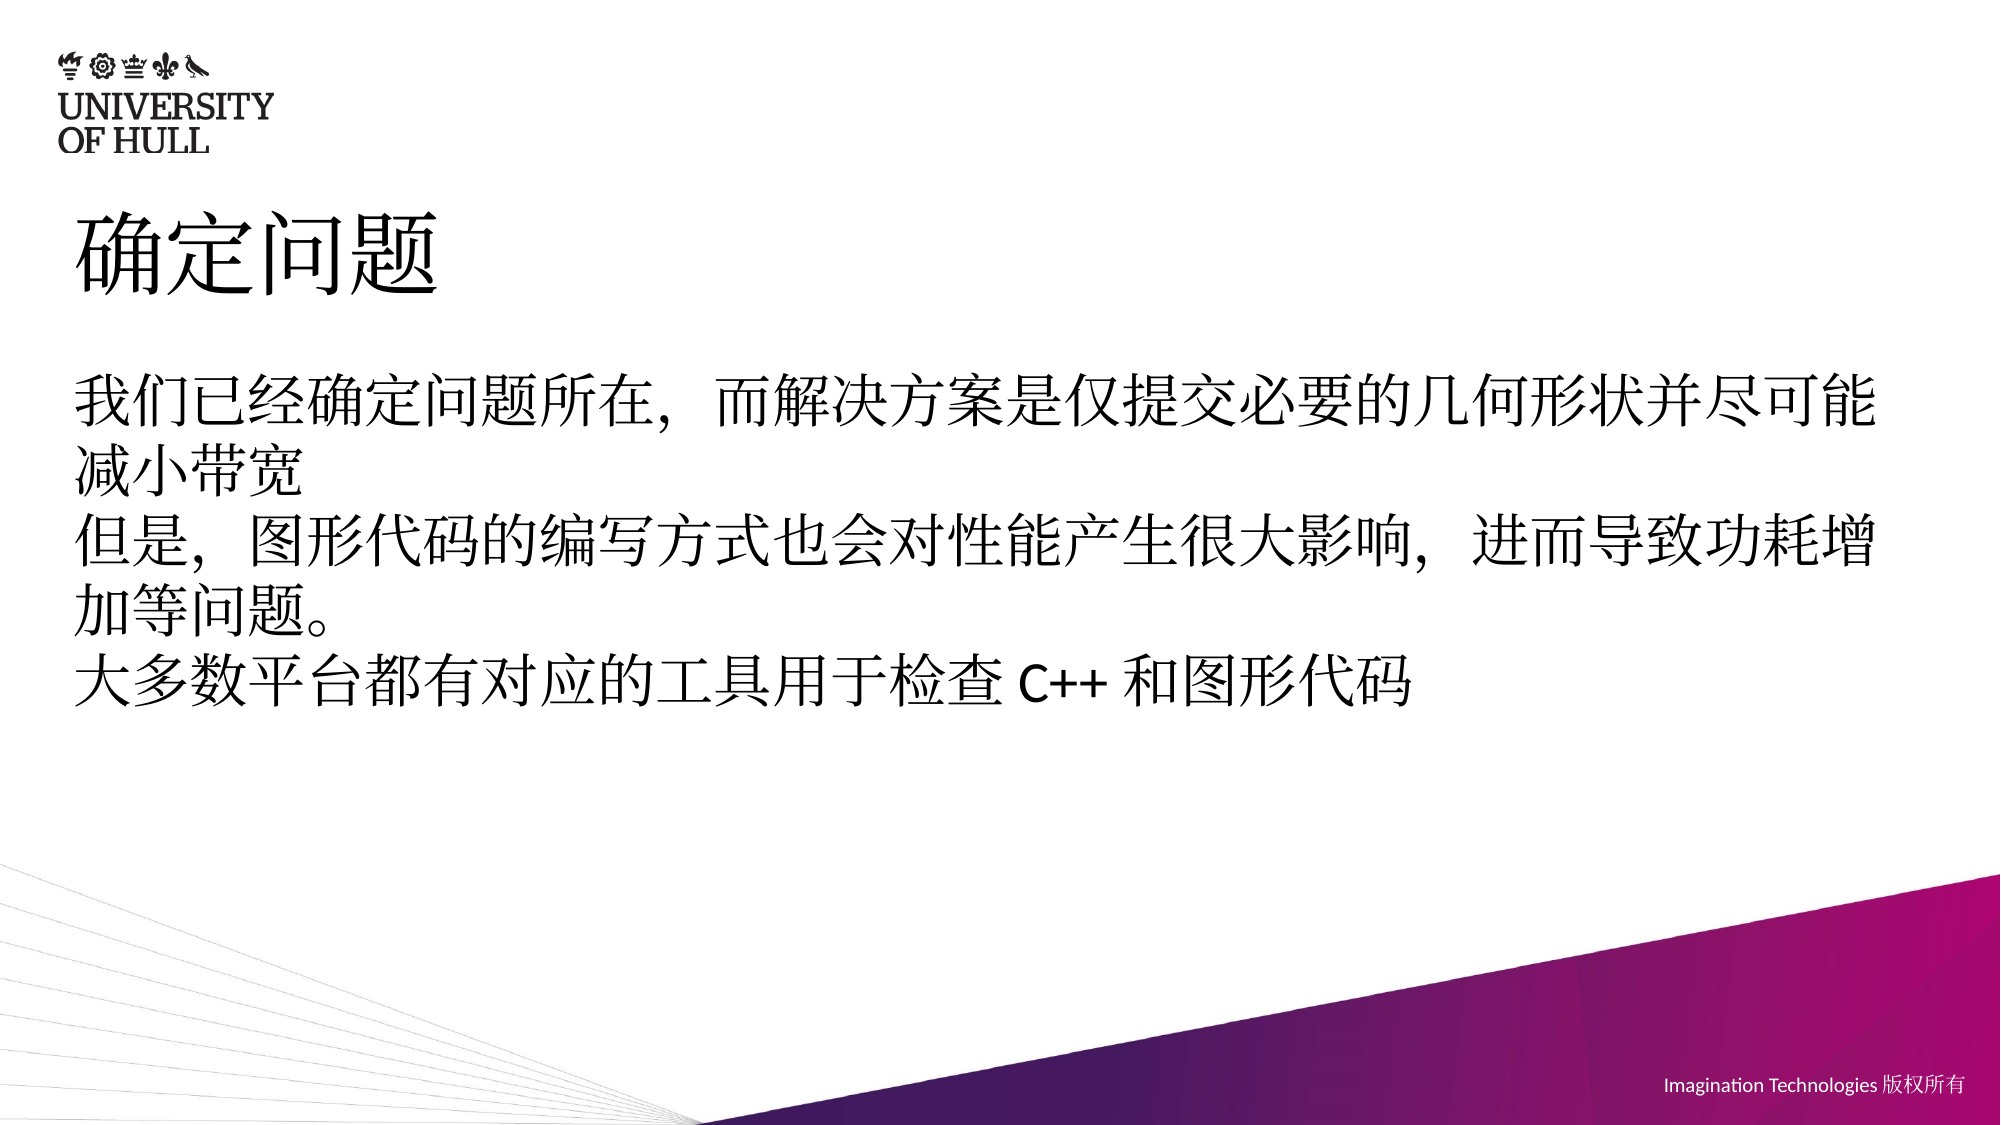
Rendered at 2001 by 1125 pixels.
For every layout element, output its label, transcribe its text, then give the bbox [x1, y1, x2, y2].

title 确定问题 [57, 178, 1931, 340]
picture [0, 0, 2000, 1125]
list 我们已经确定问题所在，而解决方案是仅提交必要的几何形状并尽可能减小带宽 但是，图形代码的编写方式也会对性能产生很大影响，进而导致功耗增加等问题。 大多数平台都有对应的工具用于检查C++和图形代码 [57, 356, 1931, 1074]
